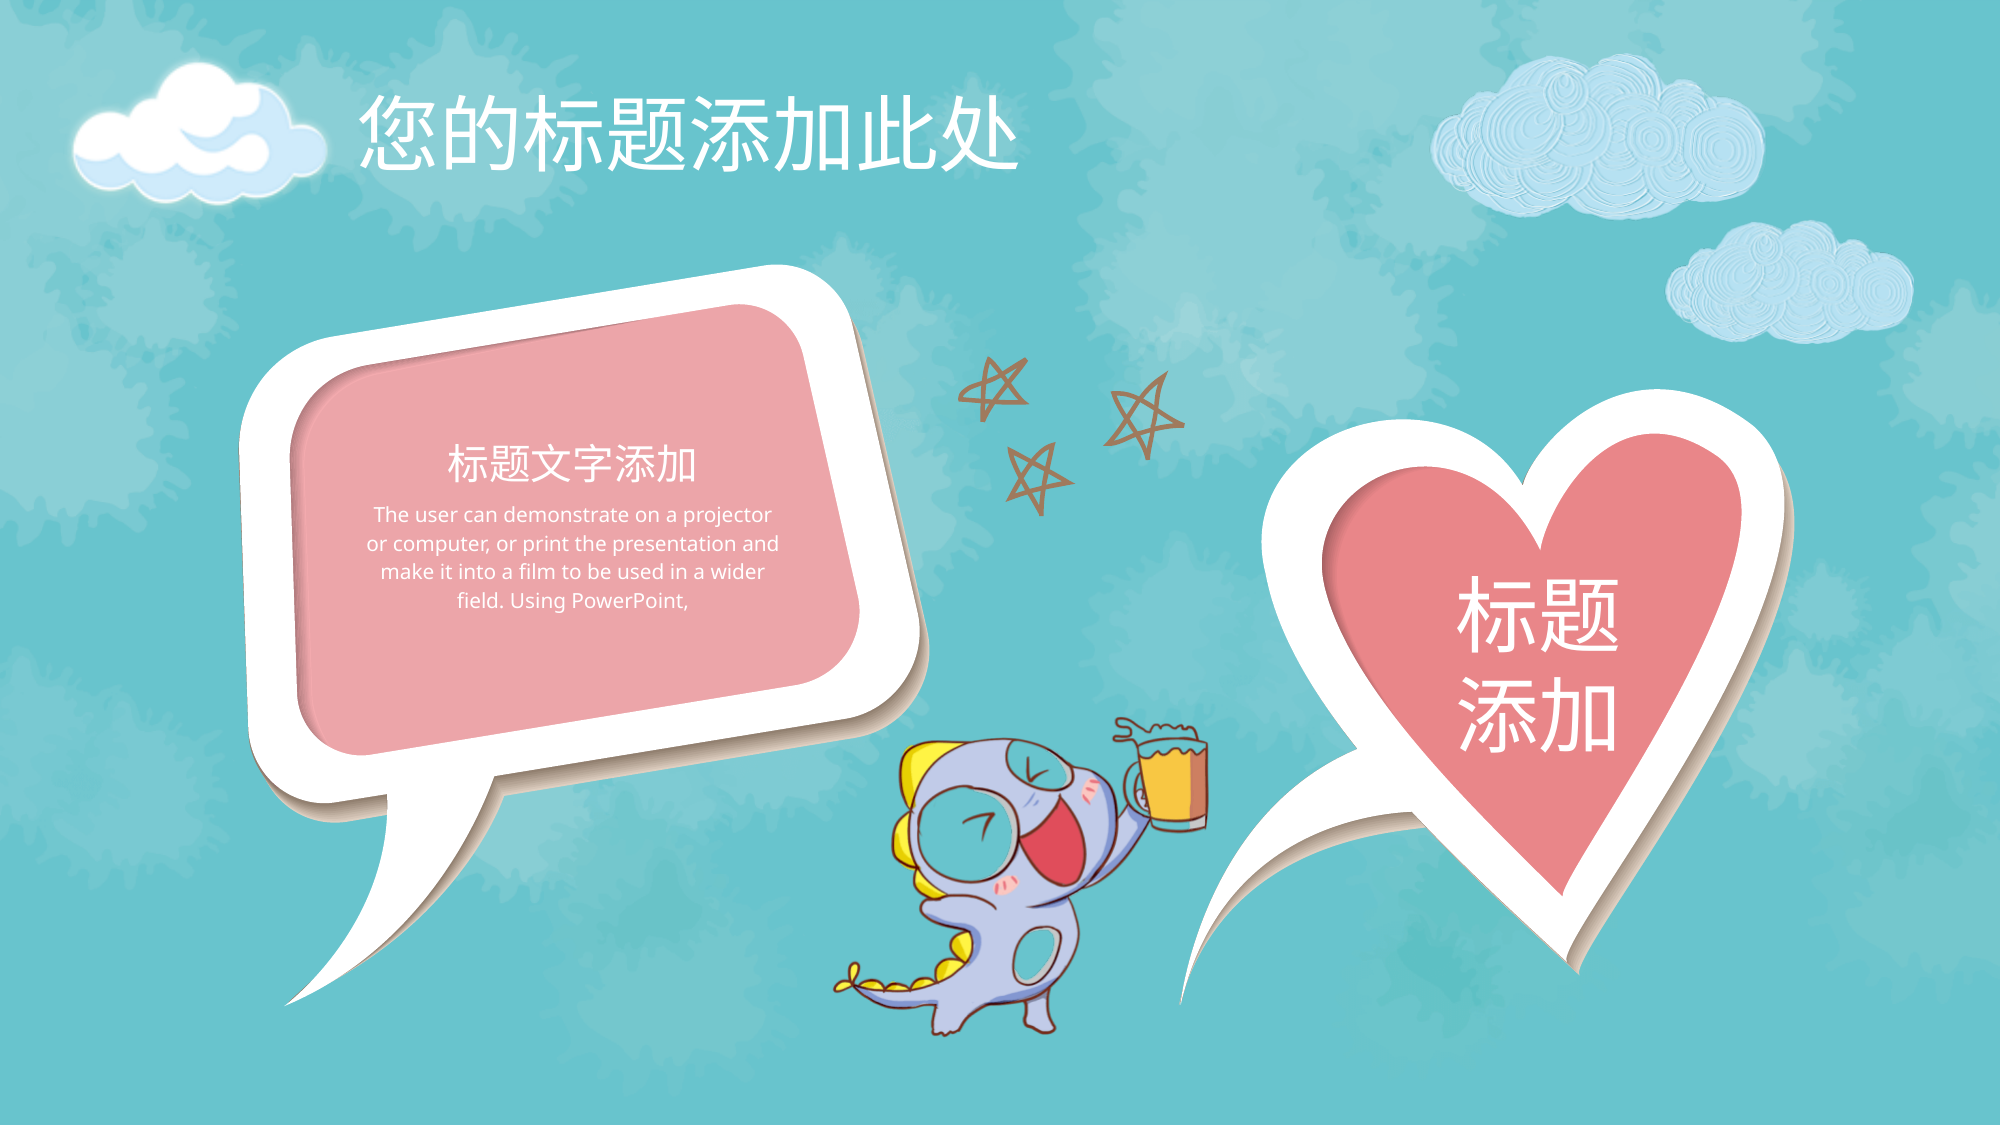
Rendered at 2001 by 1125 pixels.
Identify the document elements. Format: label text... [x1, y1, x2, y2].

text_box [350, 420, 796, 622]
text_box 您的标题添加此处 [341, 74, 1038, 190]
picture [0, 0, 2000, 1125]
